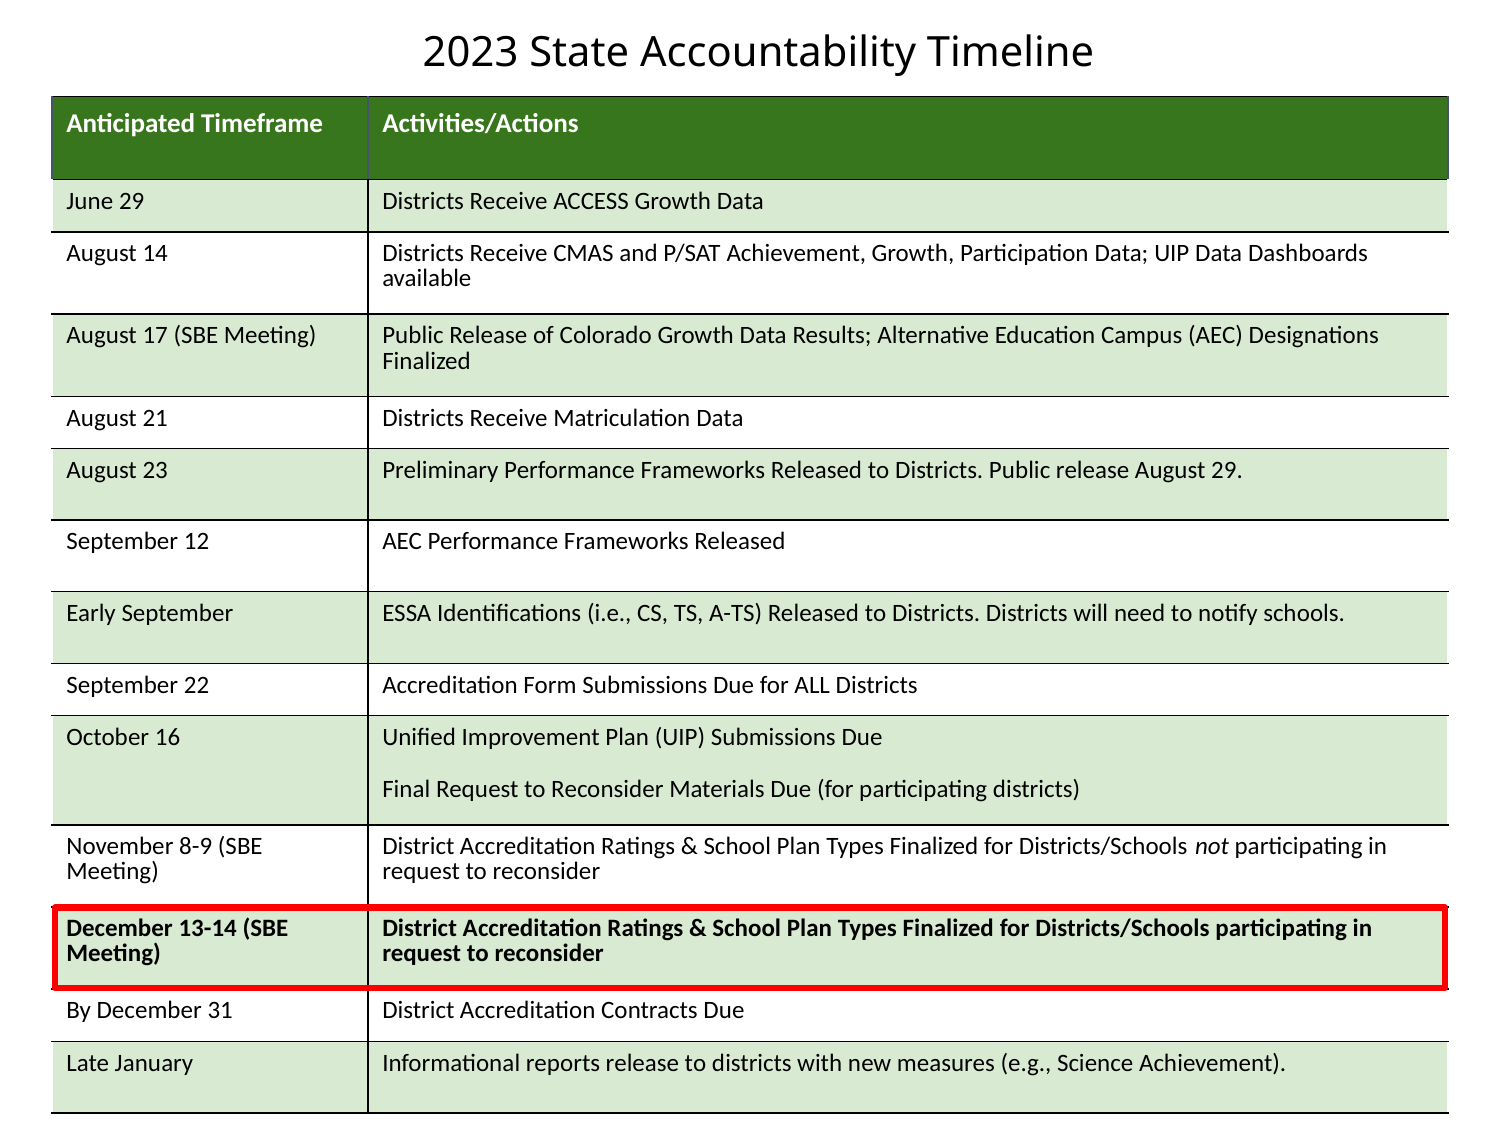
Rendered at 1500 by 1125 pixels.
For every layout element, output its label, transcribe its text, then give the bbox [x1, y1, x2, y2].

table_cell Districts Receive Matriculation Data [369, 397, 1447, 448]
text_box [55, 907, 1446, 988]
table_cell Informational reports release to districts with new measures (e.g., Science Achievement). [369, 1042, 1447, 1112]
table_header Activities/Actions [369, 97, 1447, 179]
table_cell August 14 [53, 233, 367, 313]
table_cell November 8-9 (SBE Meeting) [53, 826, 367, 906]
table_cell September 12 [53, 521, 367, 591]
table_cell Accreditation Form Submissions Due for ALL Districts [369, 664, 1447, 715]
title 2023 State Accountability Timeline [31, 9, 1486, 228]
table_cell ESSA Identifications (i.e., CS, TS, A-TS) Released to Districts. Districts will need to notify schools. [369, 592, 1447, 663]
table_cell By December 31 [53, 990, 367, 1041]
table_cell August 23 [53, 449, 367, 519]
table_cell Public Release of Colorado Growth Data Results; Alternative Education Campus (AEC) Designations Finalized [369, 315, 1447, 396]
table_cell Districts Receive ACCESS Growth Data [369, 180, 1447, 231]
table_cell Late January [53, 1042, 367, 1112]
table_cell AEC Performance Frameworks Released [369, 521, 1447, 591]
table_header Anticipated Timeframe [53, 97, 367, 179]
table_cell Early September [53, 592, 367, 663]
table_cell District Accreditation Contracts Due [369, 990, 1447, 1041]
table_cell October 16 [53, 716, 367, 824]
table_cell Unified Improvement Plan (UIP) Submissions Due Final Request to Reconsider Materials Due (for participating districts) [369, 716, 1447, 824]
table_cell August 21 [53, 397, 367, 448]
table_cell September 22 [53, 664, 367, 715]
table_cell June 29 [53, 180, 367, 231]
table_cell District Accreditation Ratings & School Plan Types Finalized for Districts/Schools not participating in request to reconsider [369, 826, 1447, 906]
table_cell August 17 (SBE Meeting) [53, 315, 367, 396]
table_cell Preliminary Performance Frameworks Released to Districts. Public release August 29. [369, 449, 1447, 519]
table_cell Districts Receive CMAS and P/SAT Achievement, Growth, Participation Data; UIP Data Dashboards available [369, 233, 1447, 313]
